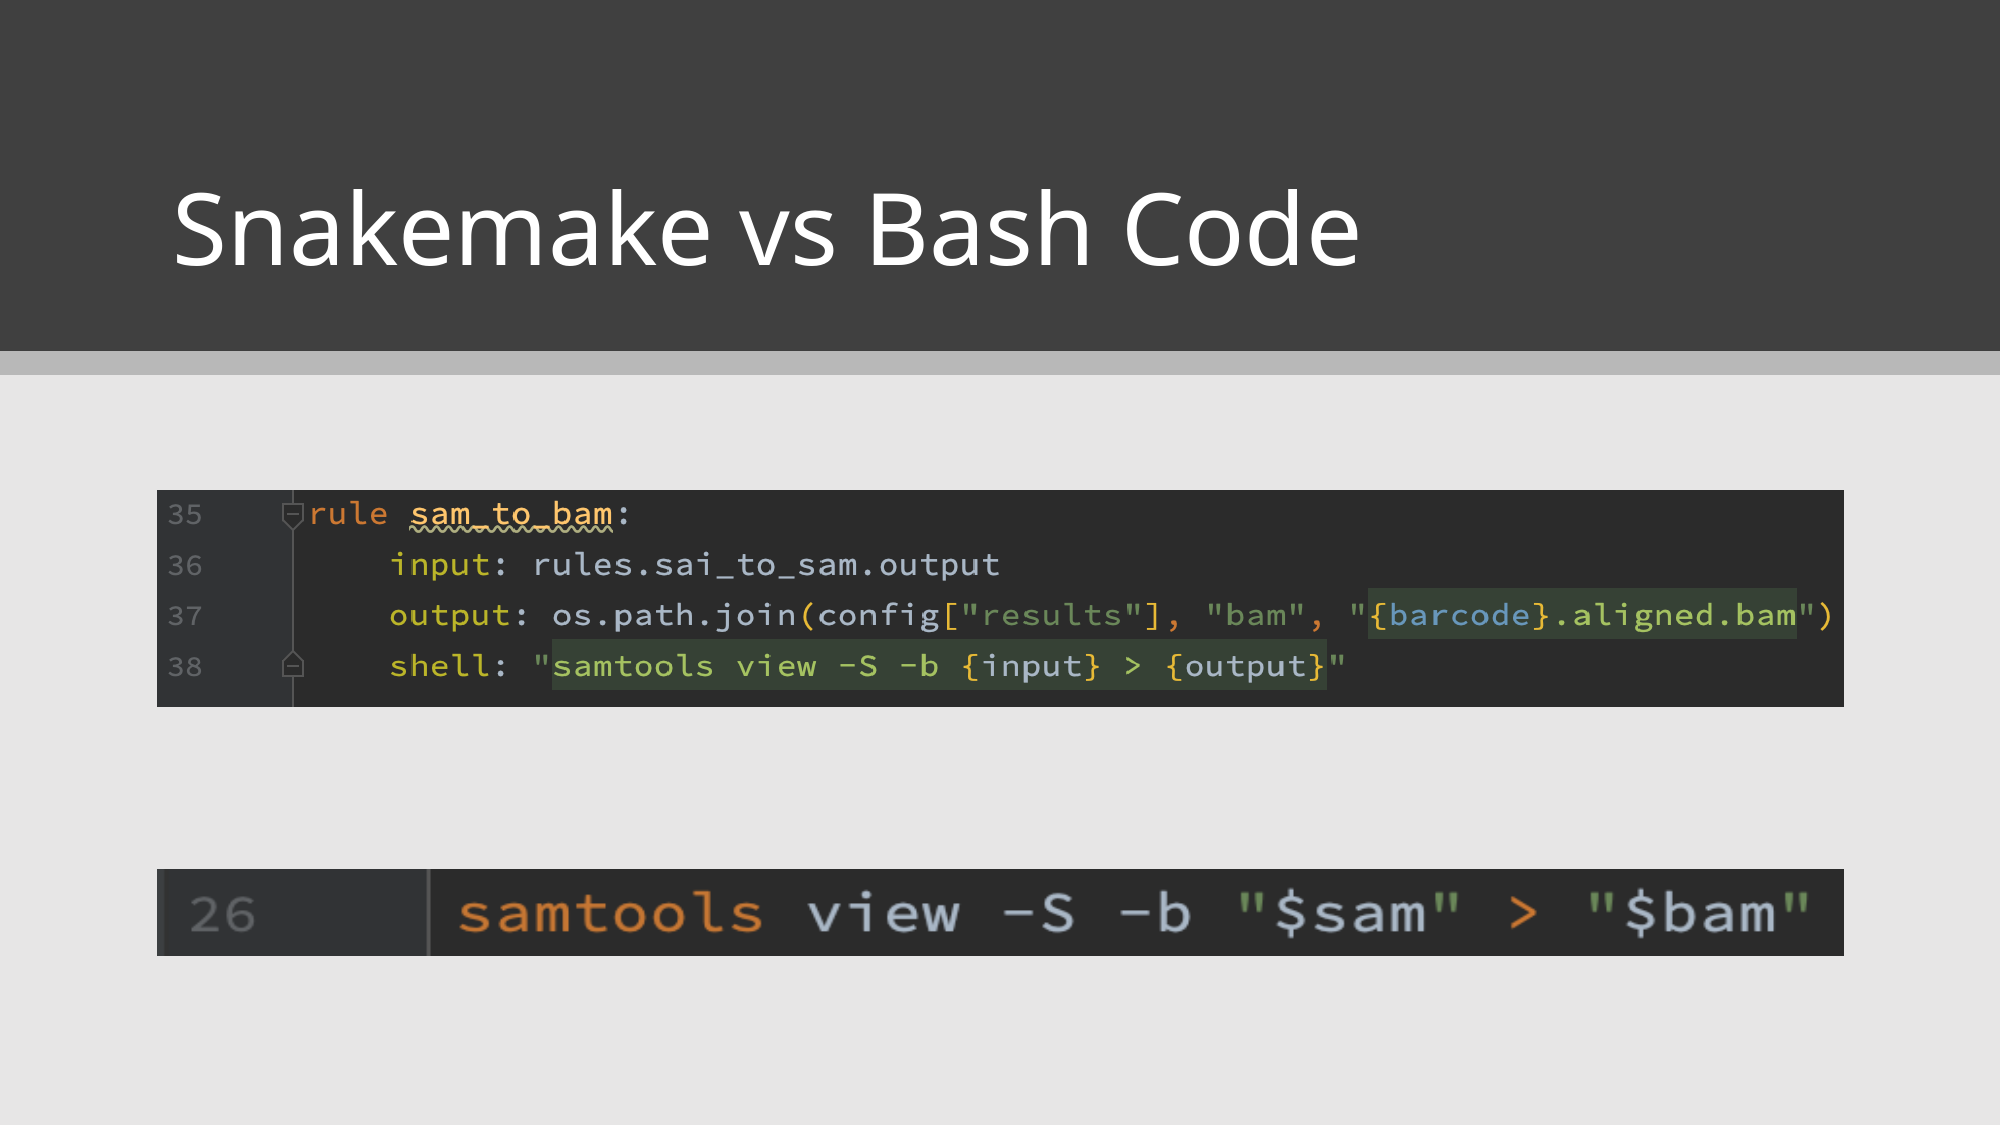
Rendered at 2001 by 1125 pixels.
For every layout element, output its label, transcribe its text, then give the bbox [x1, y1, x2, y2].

title Snakemake vs Bash Code [157, 71, 1844, 295]
text_box [0, 376, 2000, 1125]
text_box [0, 350, 2000, 376]
text_box [0, 0, 2000, 350]
picture [157, 869, 1844, 956]
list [157, 490, 1844, 707]
